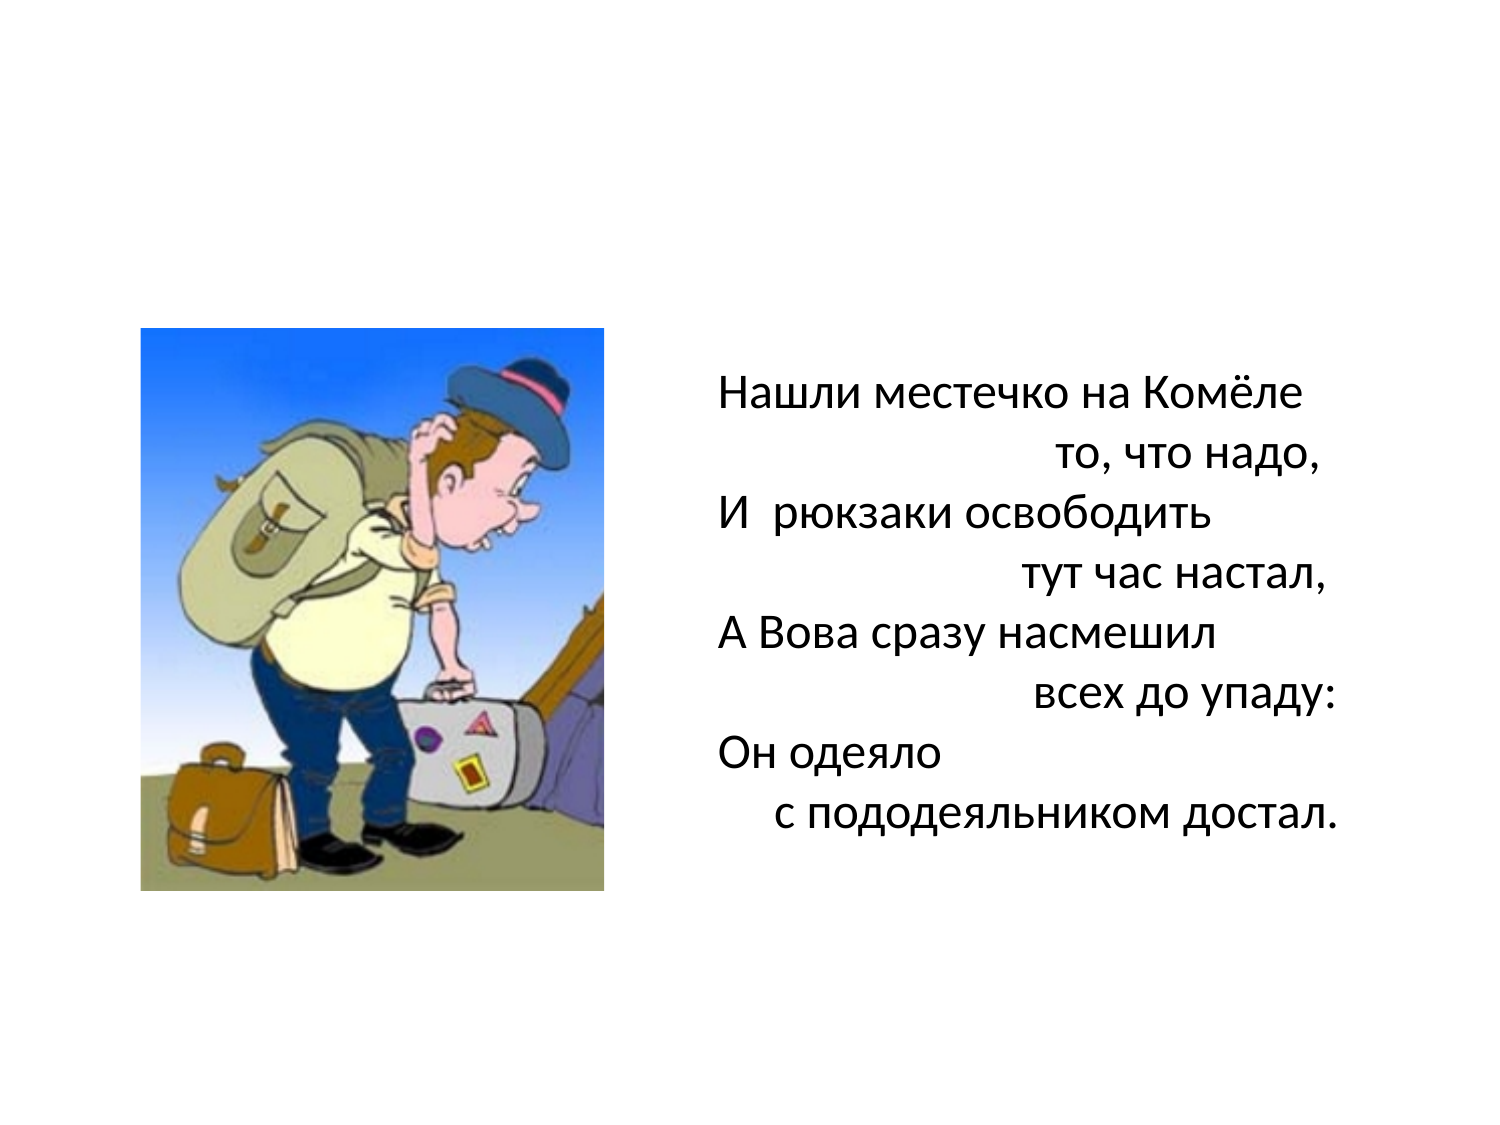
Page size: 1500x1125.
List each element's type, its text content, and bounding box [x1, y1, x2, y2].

text_box Нашли местечко на Комёле то, что надо, И рюкзаки освободить тут час настал, А Вова сразу насмешил всех до упаду: Он одеяло с пододеяльником достал. [703, 351, 1407, 847]
picture [140, 327, 605, 891]
